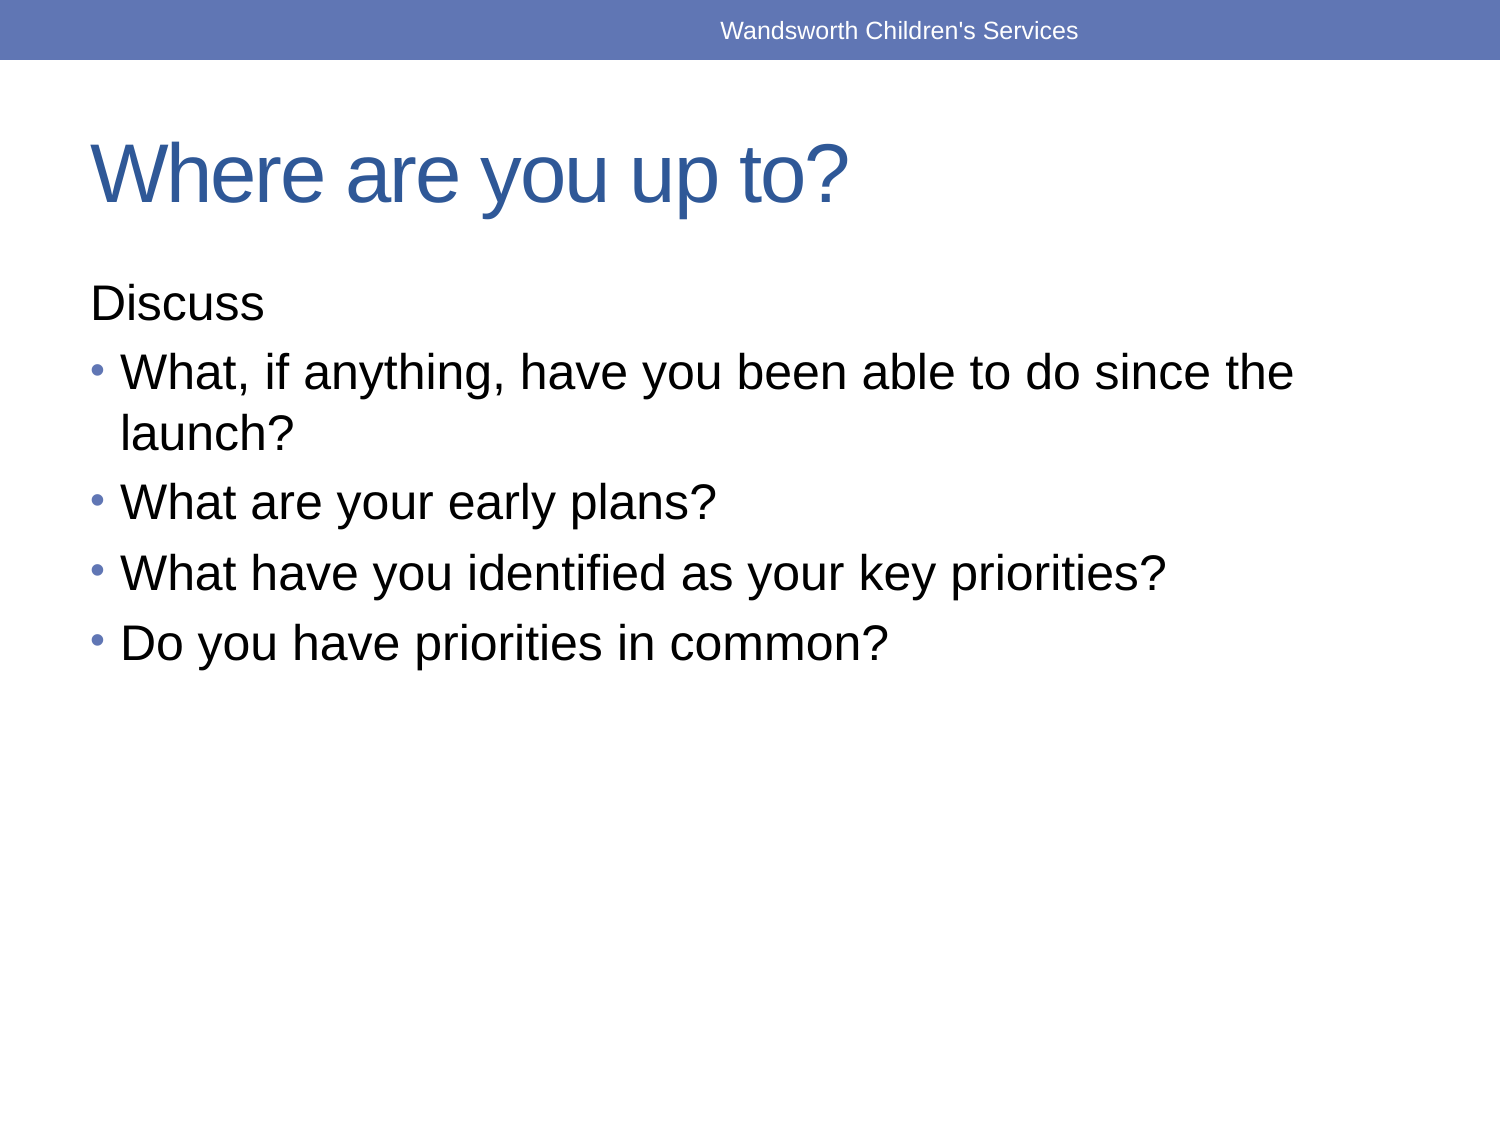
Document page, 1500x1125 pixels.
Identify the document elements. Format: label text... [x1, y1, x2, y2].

footer Wandsworth Children's Services [562, 3, 1238, 57]
title Where are you up to? [75, 87, 1425, 250]
list Discuss What, if anything, have you been able to do since the launch? What are your early plans? What have you identified as your key priorities? Do you have priorities in common? [74, 262, 1426, 1063]
